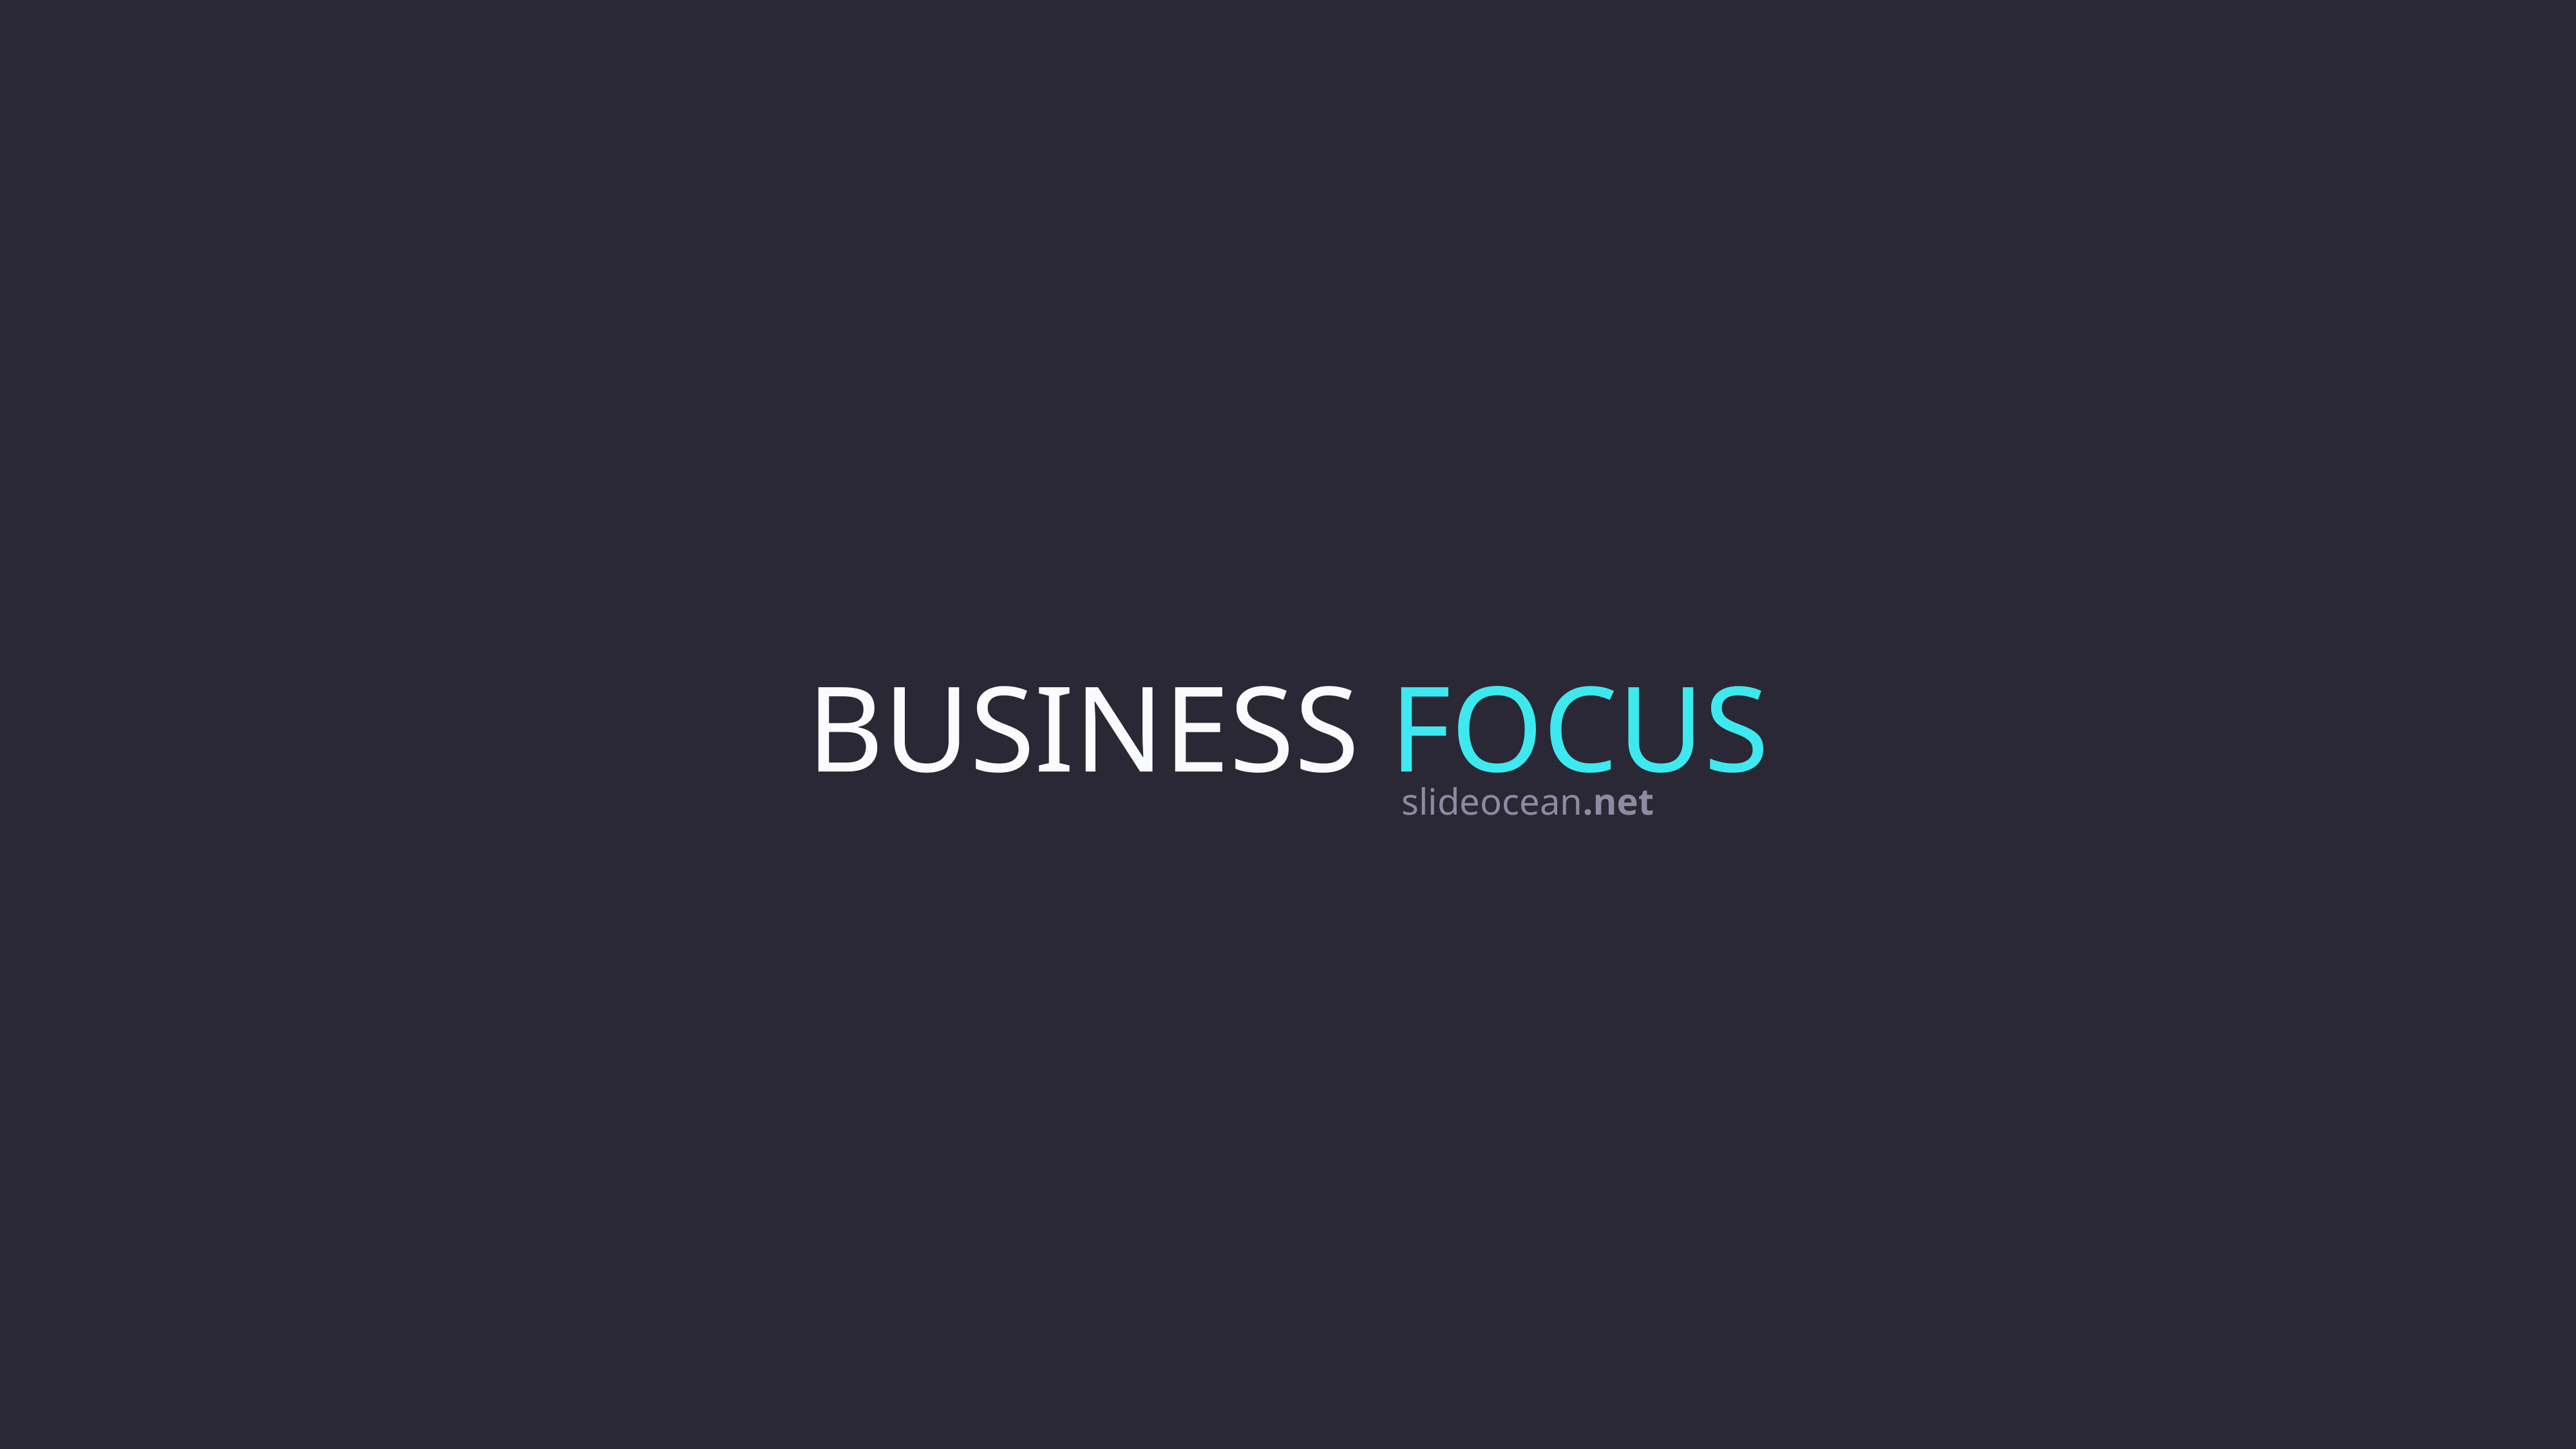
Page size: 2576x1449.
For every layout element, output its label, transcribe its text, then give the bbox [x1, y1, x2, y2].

text_box BUSINESS FOCUS [797, 649, 1779, 800]
text_box slideocean.net [1392, 774, 1664, 828]
